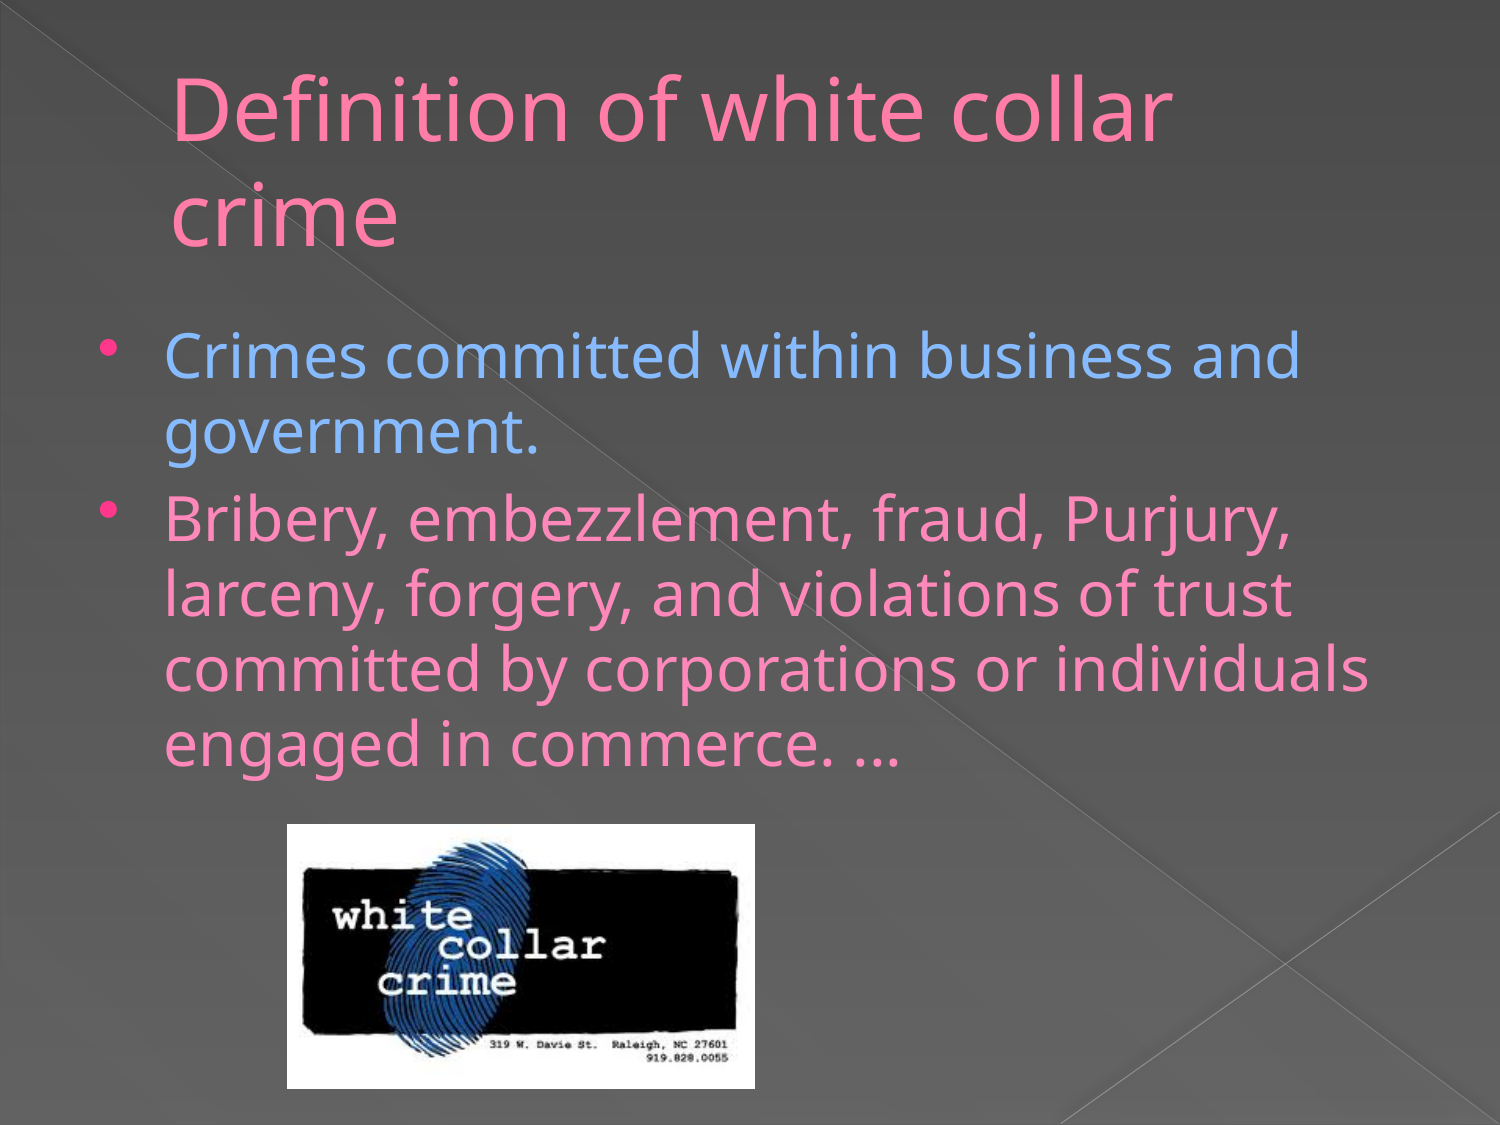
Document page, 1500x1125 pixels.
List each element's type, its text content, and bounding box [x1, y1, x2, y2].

title Definition of white collar crime [75, 43, 1425, 274]
list Crimes committed within business and government. Bribery, embezzlement, fraud, Purjury, larceny, forgery, and violations of trust committed by corporations or individuals engaged in commerce. ... [75, 308, 1425, 1059]
picture [287, 824, 755, 1090]
